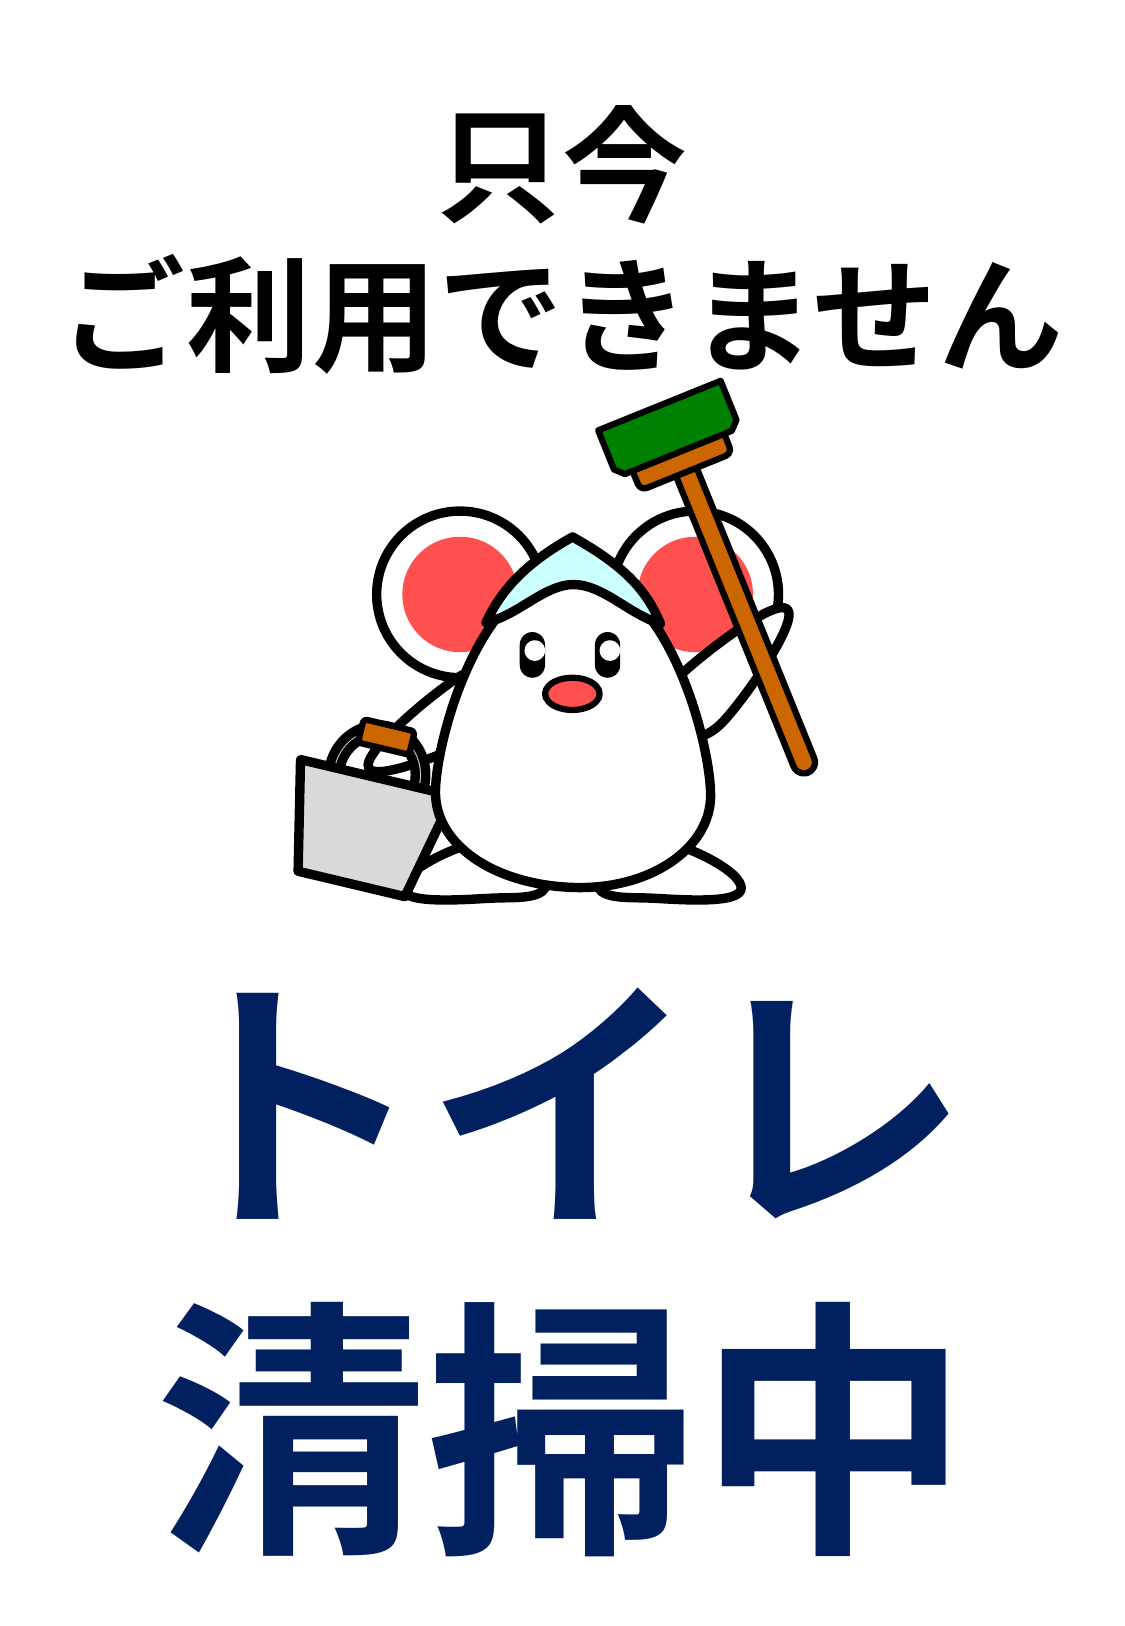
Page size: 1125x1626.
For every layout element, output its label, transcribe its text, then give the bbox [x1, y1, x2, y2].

text_box トイレ 清掃中 [0, 928, 1125, 1594]
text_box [291, 399, 814, 901]
text_box 只今 ご利用できません [0, 80, 1125, 395]
